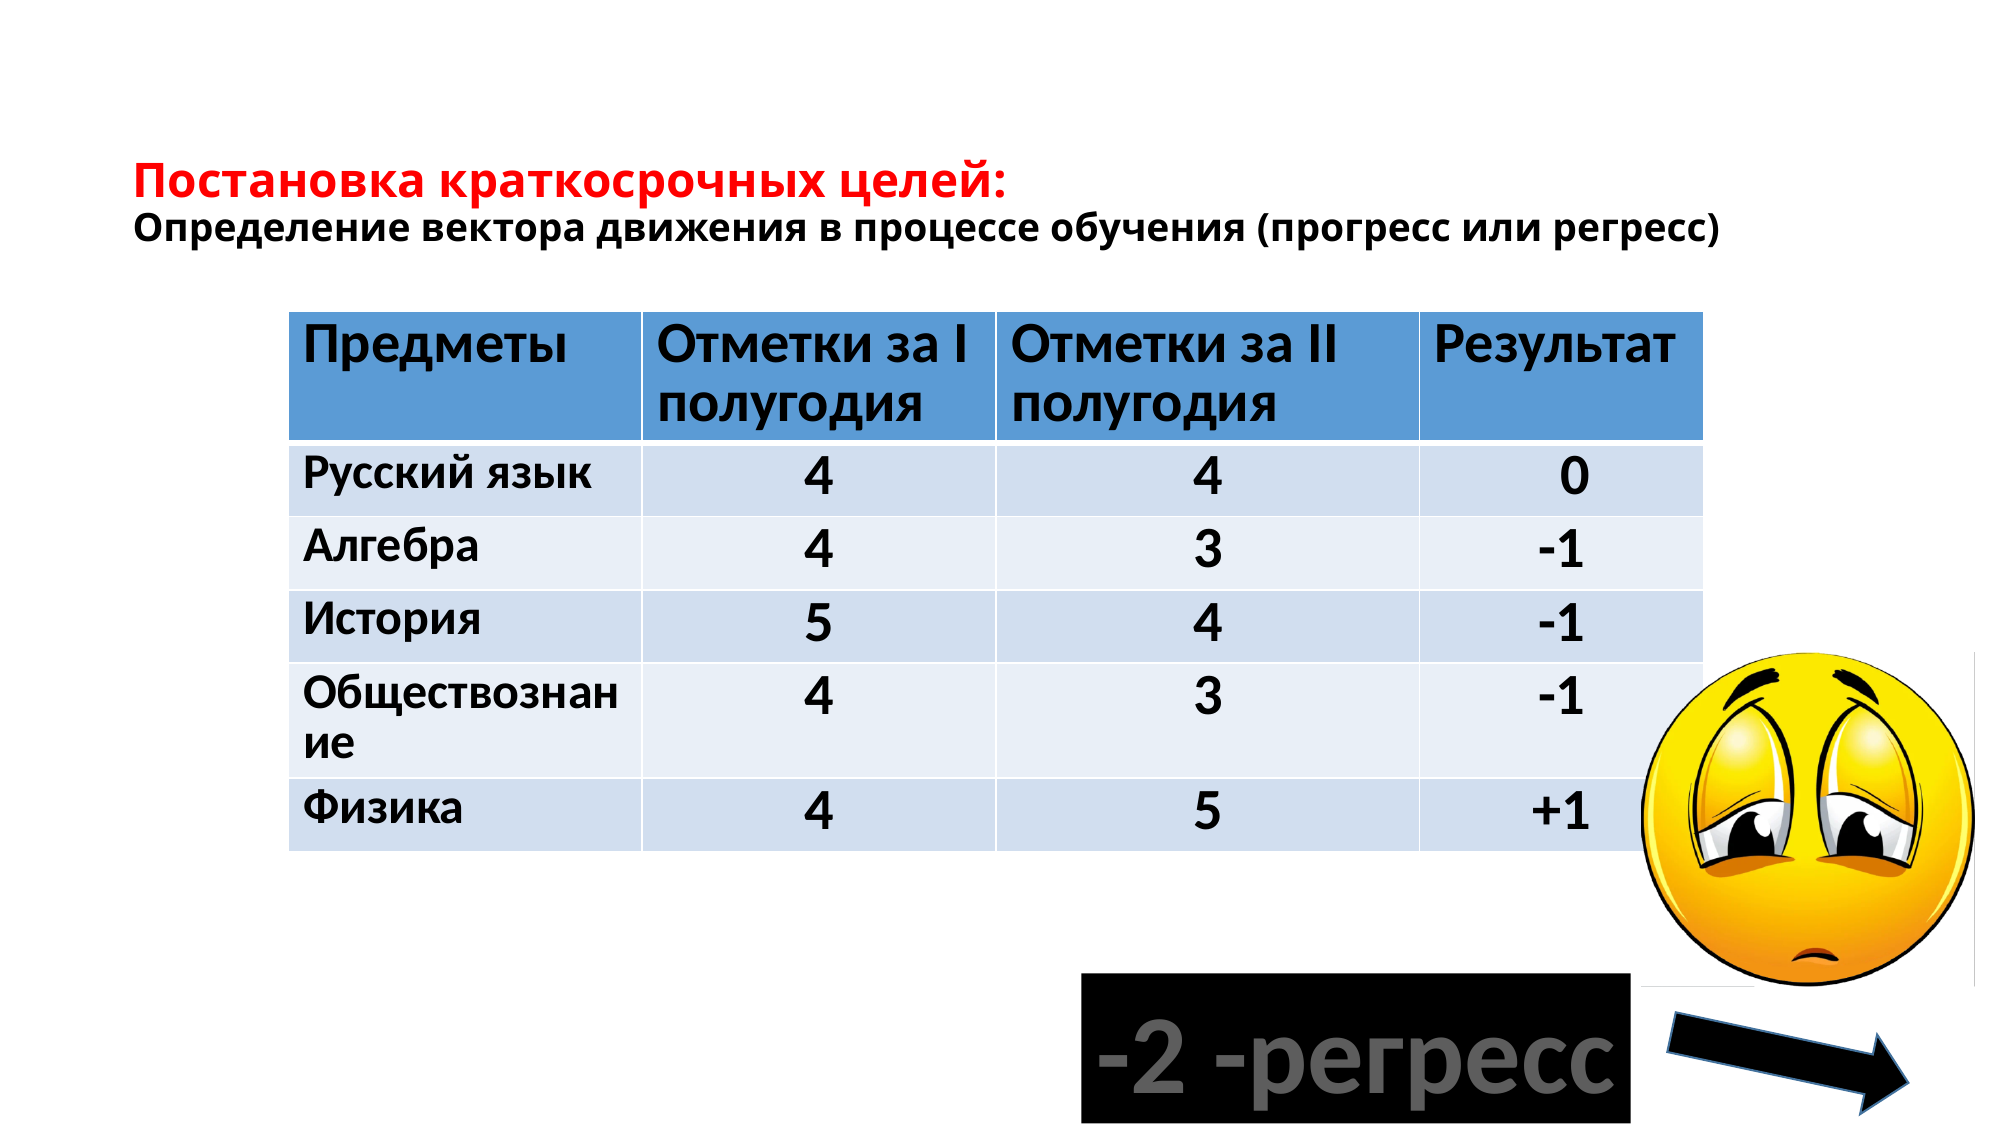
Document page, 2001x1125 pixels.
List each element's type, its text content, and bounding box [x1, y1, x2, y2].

table_header Отметки за I полугодия [643, 312, 995, 440]
text_box -2 -регресс [1081, 973, 1631, 1124]
table_header Отметки за II полугодия [997, 312, 1419, 440]
table_header Предметы [289, 312, 641, 440]
table_cell +1 [1420, 779, 1641, 851]
table_cell -1 [1420, 591, 1703, 662]
table_cell Физика [289, 779, 641, 851]
table_cell 4 [997, 591, 1419, 662]
table_cell 4 [643, 517, 995, 589]
table_cell Алгебра [289, 517, 641, 589]
table_cell 4 [643, 664, 995, 777]
table_cell -1 [1420, 664, 1641, 777]
table_cell 4 [997, 446, 1419, 516]
table_cell 5 [997, 779, 1419, 851]
picture [1641, 652, 1975, 987]
table_cell 4 [643, 446, 995, 516]
table_cell 3 [997, 517, 1419, 589]
table_cell 3 [997, 664, 1419, 777]
table_cell Русский язык [289, 446, 641, 516]
table_cell 0 [1420, 446, 1703, 516]
table_cell История [289, 591, 641, 662]
table_cell 4 [643, 779, 995, 851]
table_header Результат [1420, 312, 1703, 440]
table_cell 5 [643, 591, 995, 662]
table_cell Обществознание [289, 664, 641, 777]
table_cell -1 [1420, 517, 1703, 589]
text_box [1666, 1011, 1910, 1117]
title Постановка краткосрочных целей: Определение вектора движения в процессе обучения (прогресс или регресс) [117, 148, 1957, 366]
